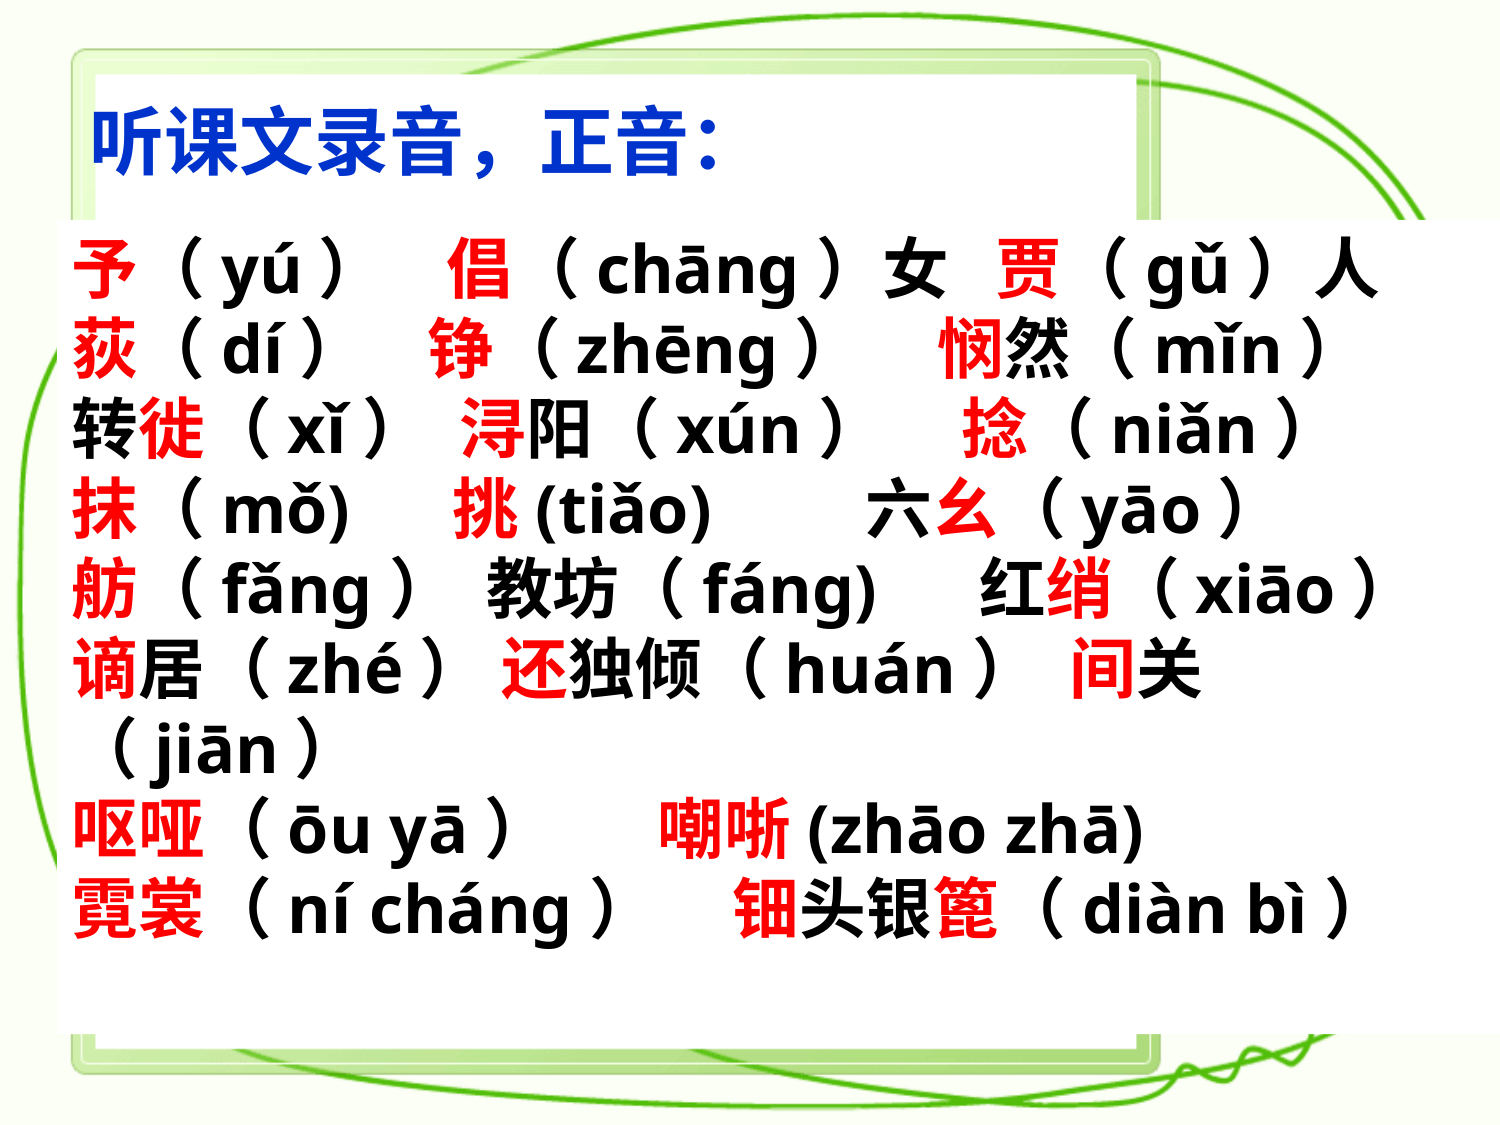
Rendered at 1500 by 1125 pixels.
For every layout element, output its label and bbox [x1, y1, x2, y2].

list [0, 0, 1500, 1125]
